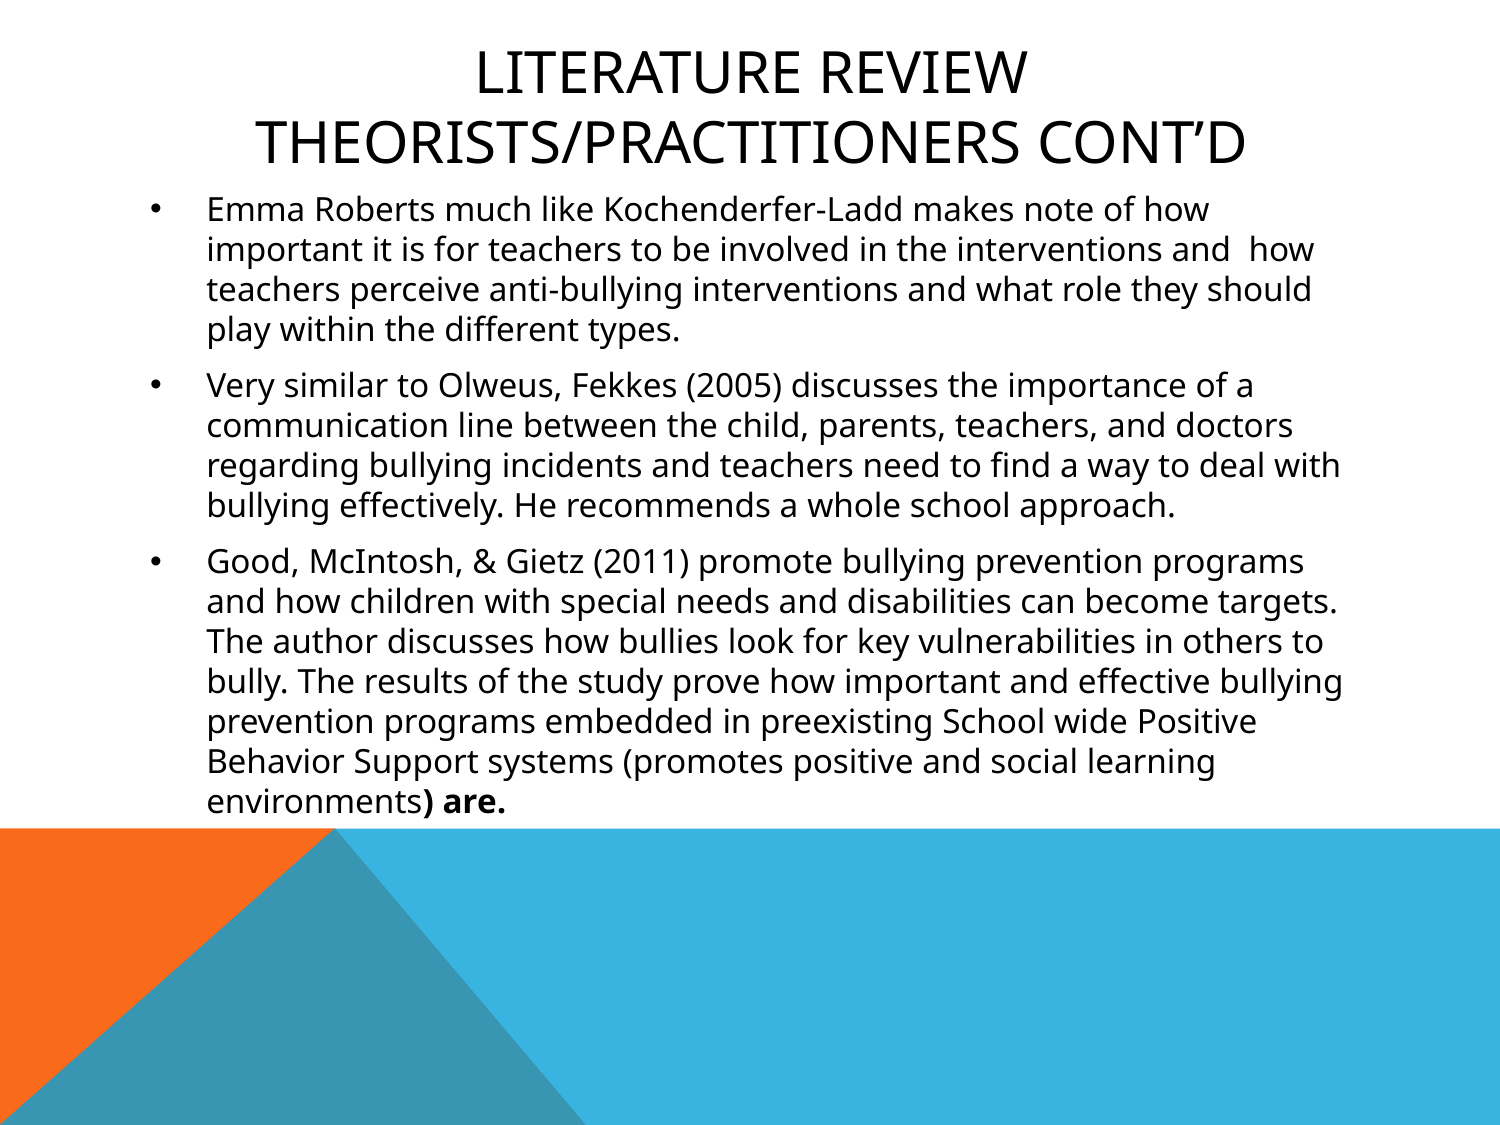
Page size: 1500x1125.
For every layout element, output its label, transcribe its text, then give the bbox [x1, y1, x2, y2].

title Literature Review Theorists/Practitioners Cont’d [135, 60, 1369, 150]
list Emma Roberts much like Kochenderfer-Ladd makes note of how important it is for teachers to be involved in the interventions and how teachers perceive anti-bullying interventions and what role they should play within the different types. Very similar to Olweus, Fekkes (2005) discusses the importance of a communication line between the child, parents, teachers, and doctors regarding bullying incidents and teachers need to find a way to deal with bullying effectively. He recommends a whole school approach. Good, McIntosh, & Gietz (2011) promote bullying prevention programs and how children with special needs and disabilities can become targets. The author discusses how bullies look for key vulnerabilities in others to bully. The results of the study prove how important and effective bullying prevention programs embedded in preexisting School wide Positive Behavior Support systems (promotes positive and social learning environments) are. [135, 180, 1369, 768]
